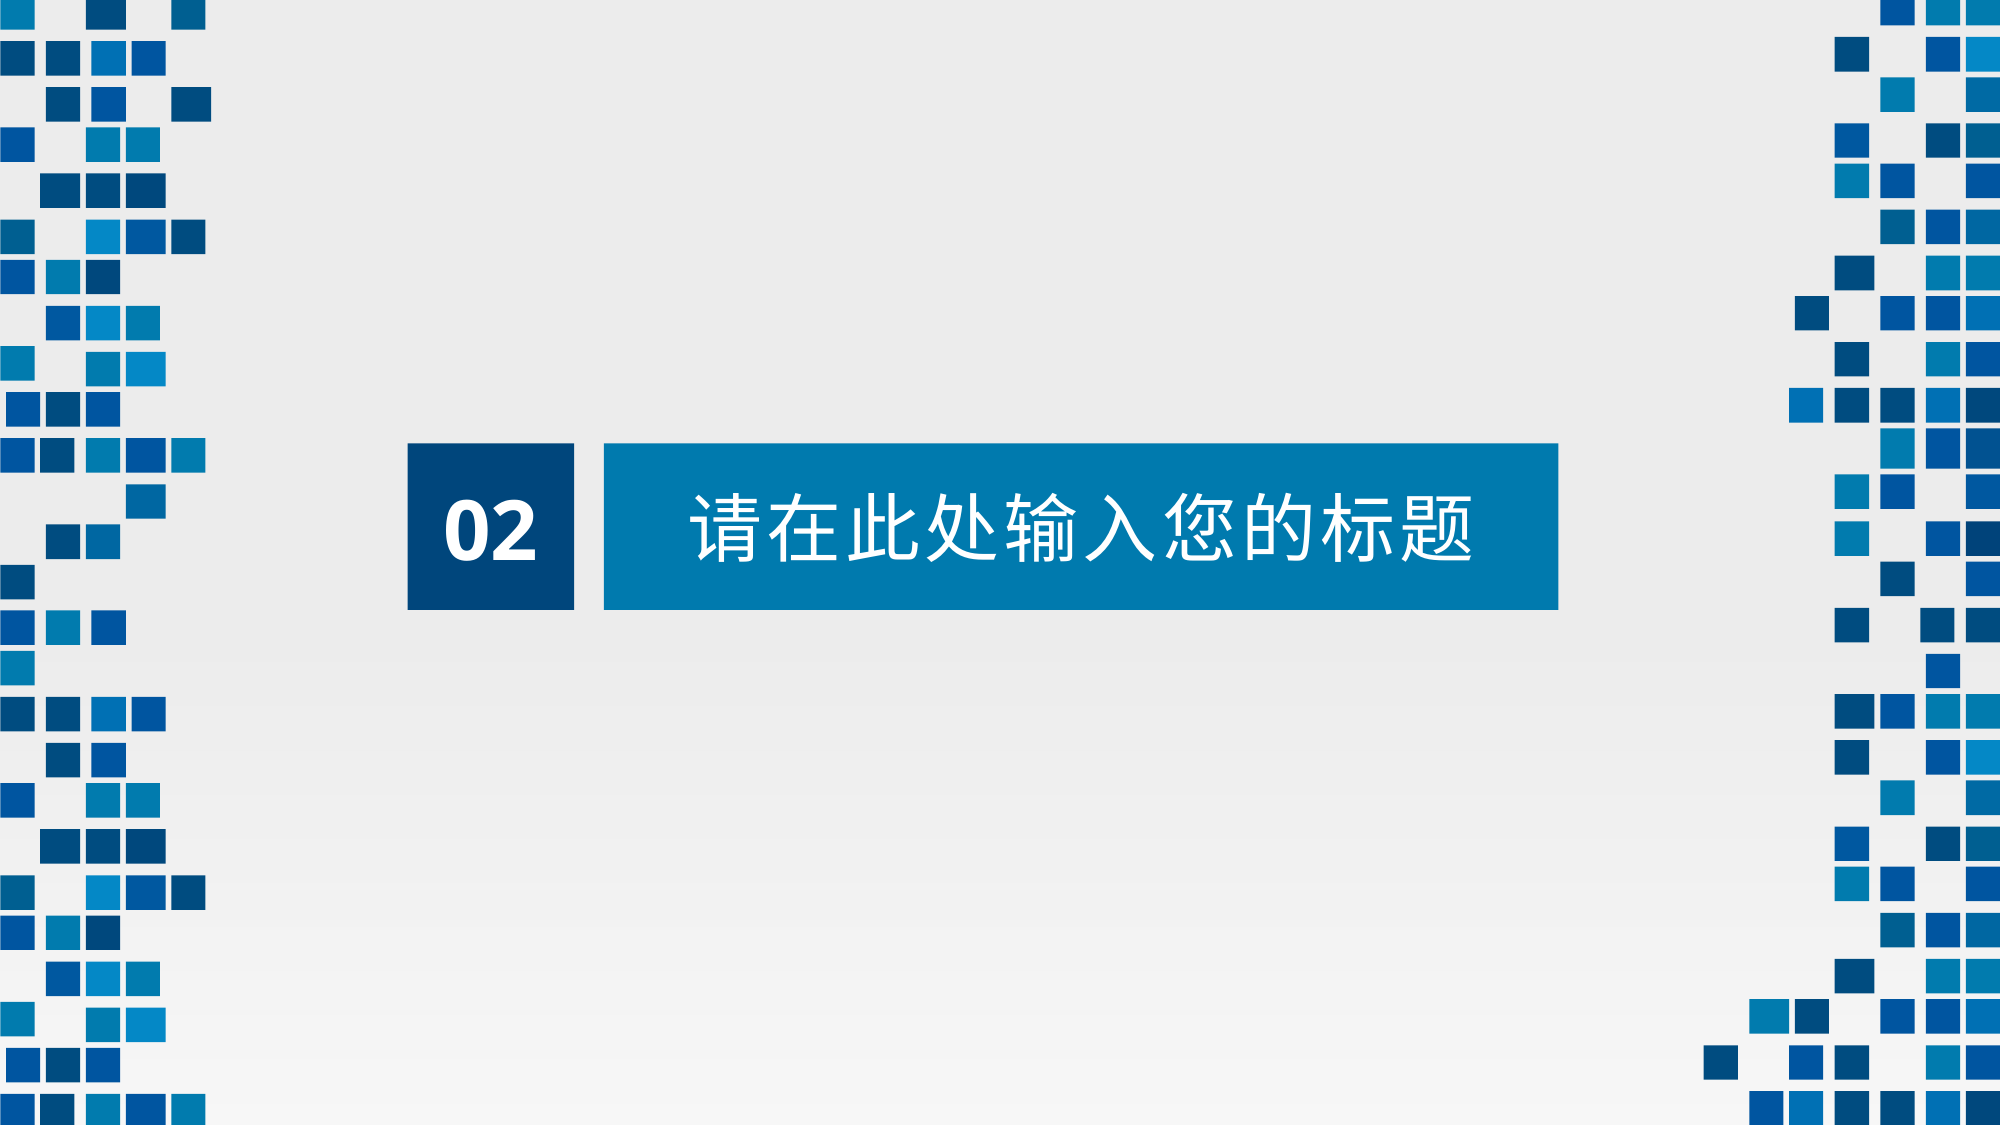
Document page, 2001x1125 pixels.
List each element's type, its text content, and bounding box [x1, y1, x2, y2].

text_box [1965, 694, 2000, 729]
text_box [0, 783, 35, 818]
text_box [1925, 694, 1961, 729]
text_box [1965, 958, 2000, 994]
text_box [1925, 342, 1961, 377]
text_box [1965, 123, 2000, 158]
text_box [0, 696, 35, 732]
text_box [91, 696, 126, 732]
text_box [171, 438, 206, 473]
text_box [1965, 826, 2000, 861]
text_box [1834, 255, 1875, 291]
text_box [85, 305, 121, 341]
text_box 请在此处输入您的标题 [603, 442, 1559, 611]
text_box [1925, 912, 1961, 948]
text_box [0, 127, 35, 162]
text_box [1834, 826, 1870, 861]
text_box [1965, 561, 2000, 597]
text_box [1834, 740, 1870, 775]
text_box [45, 742, 81, 778]
text_box [1880, 209, 1915, 245]
text_box [45, 1047, 81, 1083]
text_box [1965, 780, 2000, 816]
text_box [1880, 999, 1915, 1034]
text_box [1834, 1045, 1870, 1080]
text_box [40, 173, 81, 208]
text_box [1749, 1091, 1784, 1125]
text_box [1834, 123, 1870, 158]
text_box [45, 259, 81, 295]
text_box [0, 564, 35, 600]
text_box [85, 829, 121, 864]
text_box [91, 610, 126, 645]
text_box [45, 961, 81, 997]
text_box [40, 1093, 75, 1125]
text_box [1965, 607, 2000, 643]
text_box [85, 1093, 121, 1125]
text_box [1965, 296, 2000, 331]
text_box [85, 351, 121, 387]
text_box [1925, 387, 1961, 423]
text_box [125, 1007, 166, 1043]
text_box [171, 87, 212, 122]
text_box [1834, 163, 1870, 199]
text_box [40, 438, 75, 473]
text_box [1834, 607, 1870, 643]
text_box [85, 915, 121, 950]
text_box [1834, 36, 1870, 72]
text_box [171, 219, 206, 255]
text_box [1880, 296, 1915, 331]
text_box [1880, 474, 1915, 509]
text_box [1880, 387, 1915, 423]
text_box [1925, 653, 1961, 689]
text_box [1925, 521, 1961, 556]
text_box [171, 875, 206, 910]
text_box [1880, 428, 1915, 469]
text_box [85, 524, 121, 560]
text_box [1880, 866, 1915, 902]
text_box [1965, 428, 2000, 469]
text_box [1834, 474, 1870, 509]
text_box [1965, 1045, 2000, 1080]
text_box [1965, 0, 2000, 26]
text_box [125, 438, 166, 473]
text_box [1965, 342, 2000, 377]
text_box [1965, 521, 2000, 556]
text_box [0, 1093, 35, 1125]
text_box [1789, 387, 1824, 423]
text_box [1880, 912, 1915, 948]
text_box [125, 305, 160, 341]
text_box [0, 875, 35, 910]
text_box [85, 1047, 121, 1083]
text_box [125, 173, 166, 208]
text_box [125, 127, 160, 162]
text_box [1965, 387, 2000, 423]
text_box [1880, 163, 1915, 199]
text_box [1794, 999, 1829, 1034]
text_box [1703, 1045, 1738, 1080]
text_box [1965, 163, 2000, 199]
text_box [1925, 255, 1961, 291]
text_box [45, 524, 81, 560]
text_box [125, 875, 166, 910]
text_box [91, 87, 126, 122]
text_box [45, 392, 81, 427]
text_box [45, 305, 81, 341]
text_box [1925, 36, 1961, 72]
text_box [1880, 561, 1915, 597]
text_box [85, 1007, 121, 1043]
text_box [91, 742, 126, 778]
text_box [131, 696, 166, 732]
text_box [125, 1093, 166, 1125]
text_box [171, 1093, 206, 1125]
text_box [125, 351, 166, 387]
text_box [1880, 0, 1915, 26]
text_box [0, 0, 35, 30]
text_box [6, 392, 41, 427]
text_box [0, 259, 35, 295]
text_box [85, 173, 121, 208]
text_box [1925, 209, 1961, 245]
text_box [85, 438, 121, 473]
text_box [1749, 999, 1790, 1034]
text_box [125, 829, 166, 864]
text_box [1925, 1045, 1961, 1080]
text_box [0, 346, 35, 381]
text_box [1880, 1091, 1915, 1125]
text_box [0, 1001, 35, 1037]
text_box [45, 696, 81, 732]
text_box [1965, 740, 2000, 775]
text_box [1965, 866, 2000, 902]
text_box [1965, 474, 2000, 509]
text_box [85, 783, 121, 818]
text_box [1925, 123, 1961, 158]
text_box [85, 127, 121, 162]
text_box [1834, 694, 1875, 729]
text_box [45, 610, 81, 645]
text_box [1880, 780, 1915, 816]
text_box [171, 0, 206, 30]
text_box [45, 41, 81, 76]
text_box [125, 219, 166, 255]
text_box [1834, 521, 1870, 556]
text_box [1925, 999, 1961, 1034]
text_box [1794, 296, 1829, 331]
text_box [1834, 387, 1870, 423]
text_box [1925, 0, 1961, 26]
text_box [1925, 826, 1961, 861]
text_box [1925, 428, 1961, 469]
text_box [45, 87, 81, 122]
text_box [1925, 296, 1961, 331]
text_box [125, 783, 160, 818]
text_box [1789, 1045, 1824, 1080]
text_box [125, 961, 160, 997]
text_box [85, 259, 121, 295]
text_box [1965, 912, 2000, 948]
text_box [85, 0, 126, 30]
text_box 02 [407, 442, 575, 611]
text_box [1834, 958, 1875, 994]
text_box [131, 41, 166, 76]
text_box [0, 41, 35, 76]
text_box [1965, 36, 2000, 72]
text_box [85, 219, 121, 255]
text_box [1880, 77, 1915, 112]
text_box [0, 219, 35, 255]
text_box [0, 915, 35, 950]
text_box [1789, 1091, 1824, 1125]
text_box [125, 484, 166, 519]
text_box [6, 1047, 41, 1083]
text_box [0, 650, 35, 686]
text_box [1920, 607, 1955, 643]
text_box [1965, 1091, 2000, 1125]
text_box [85, 961, 121, 997]
text_box [1965, 77, 2000, 112]
text_box [1834, 866, 1870, 902]
text_box [1925, 958, 1961, 994]
text_box [1925, 1091, 1961, 1125]
text_box [1834, 1091, 1870, 1125]
text_box [1925, 740, 1961, 775]
text_box [85, 392, 121, 427]
text_box [0, 438, 35, 473]
text_box [91, 41, 126, 76]
text_box [45, 915, 81, 950]
text_box [1880, 694, 1915, 729]
text_box [1834, 342, 1870, 377]
text_box [0, 610, 35, 645]
text_box [85, 875, 121, 910]
text_box [40, 829, 81, 864]
text_box [1965, 209, 2000, 245]
text_box [1965, 999, 2000, 1034]
text_box [1965, 255, 2000, 291]
